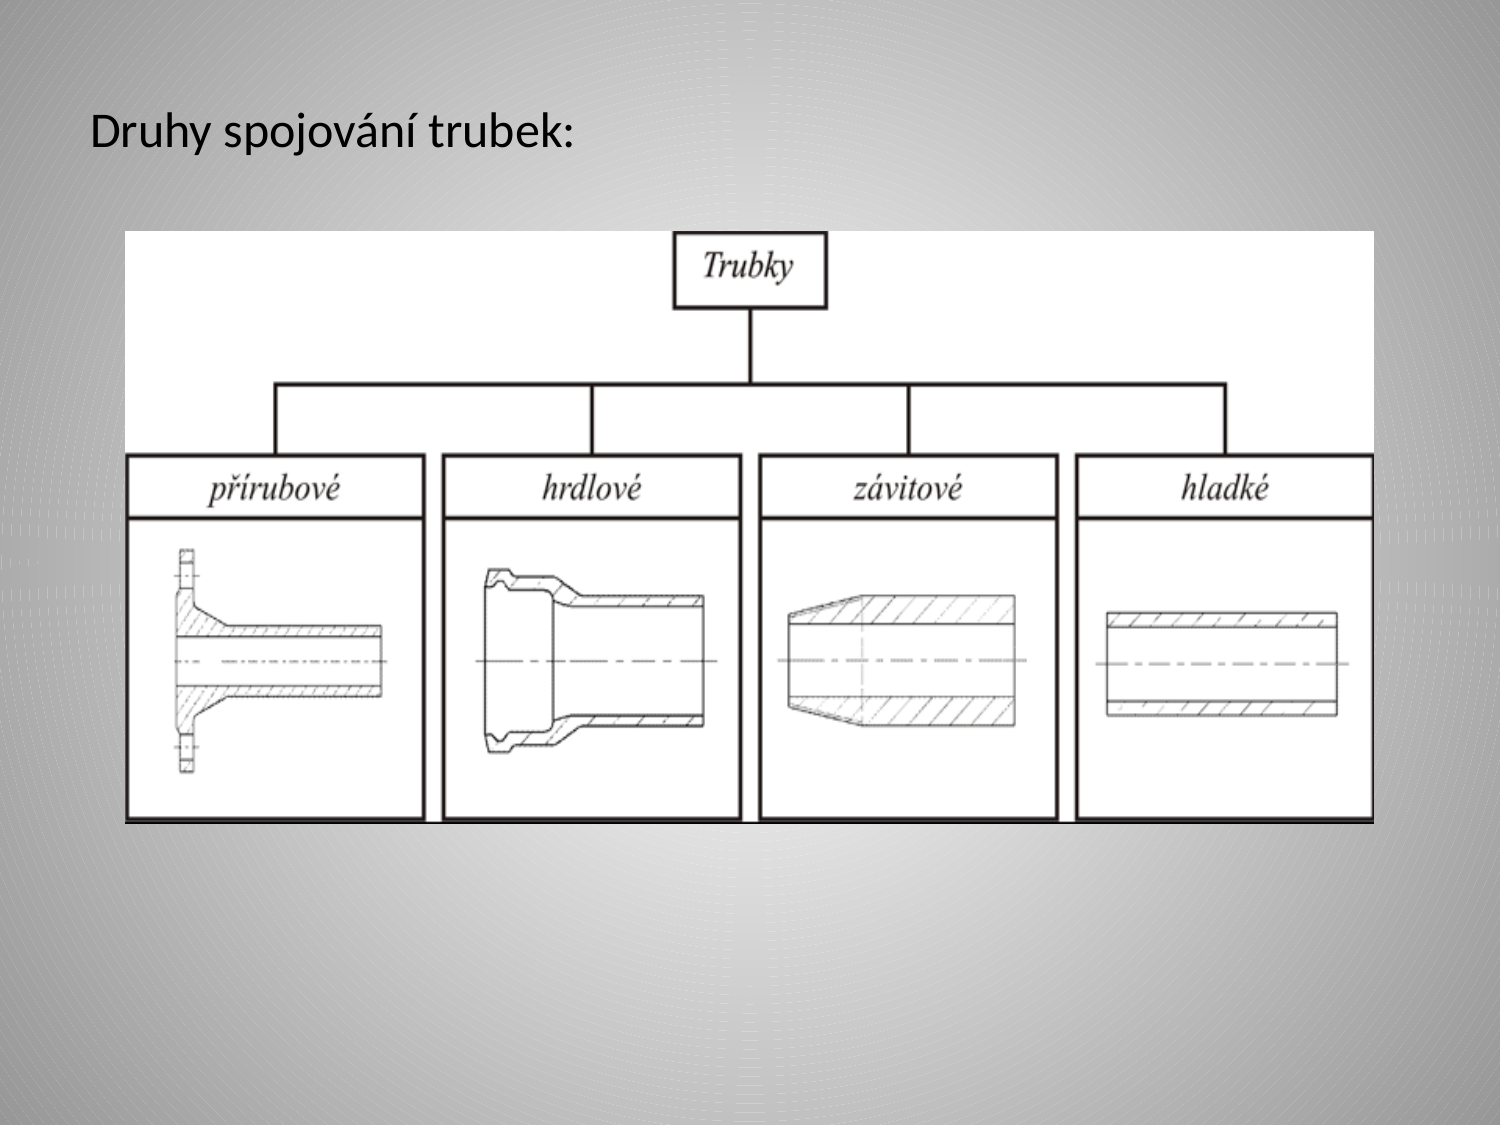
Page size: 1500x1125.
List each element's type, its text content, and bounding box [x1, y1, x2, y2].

list Druhy spojování trubek: [75, 90, 1425, 1005]
picture [125, 231, 1375, 824]
